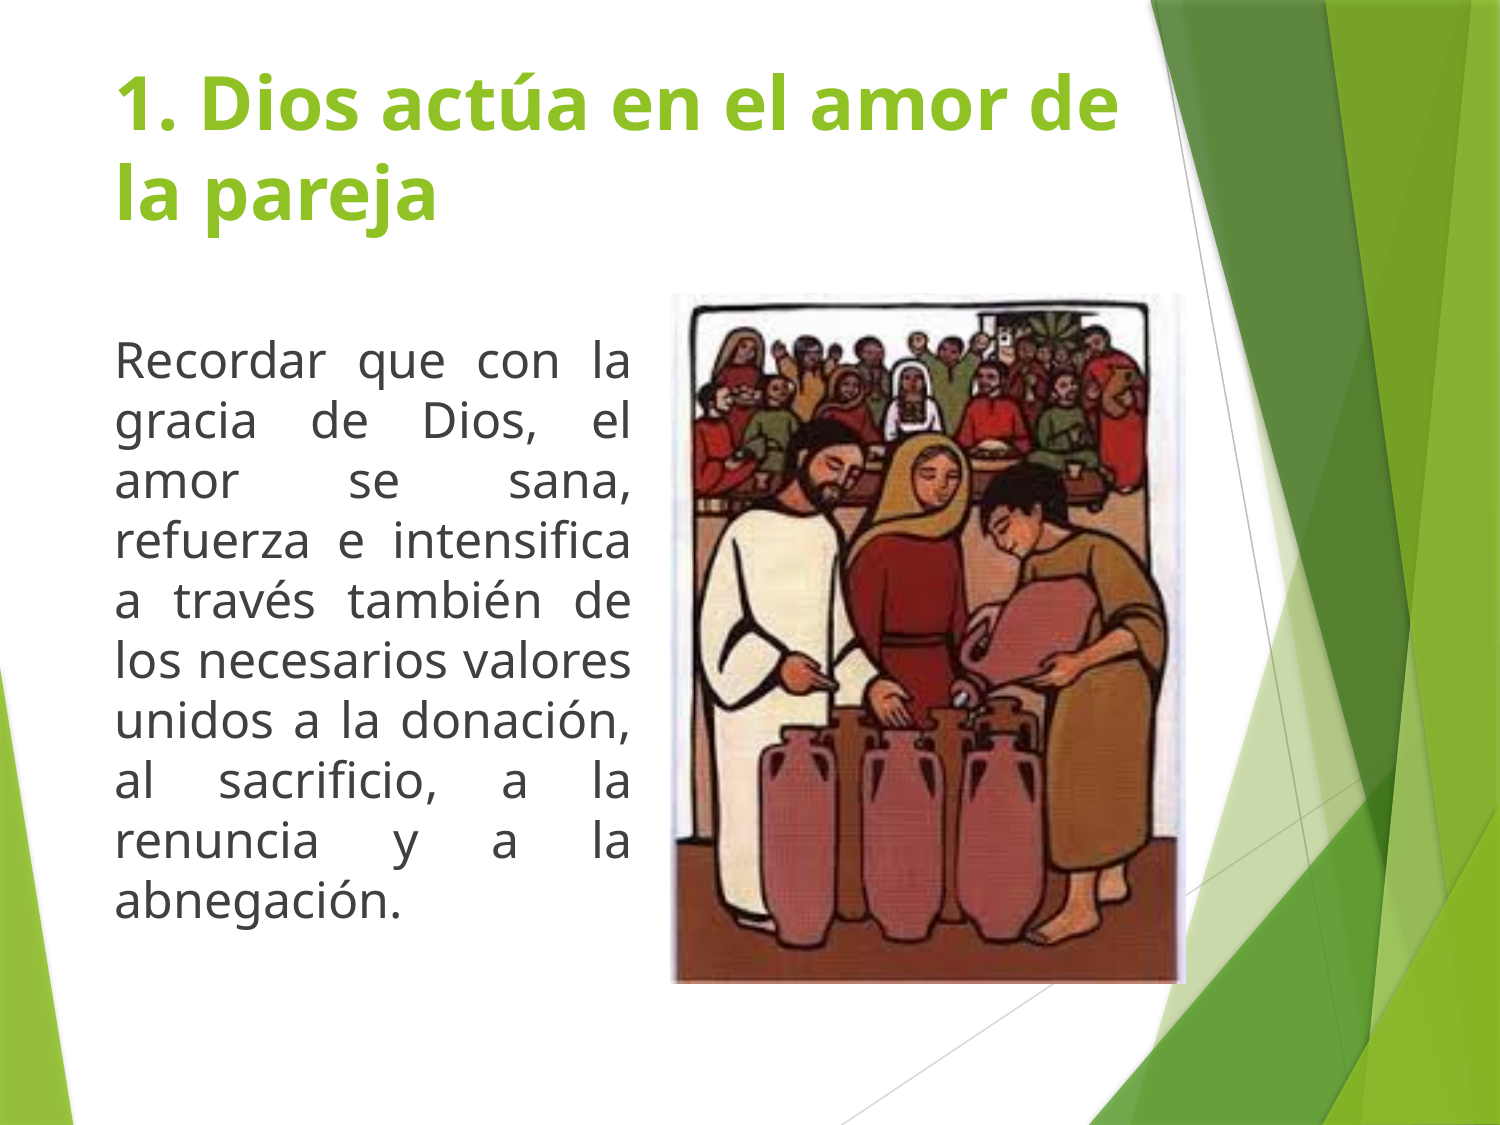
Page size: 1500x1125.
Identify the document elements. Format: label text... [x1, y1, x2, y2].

list Recordar que con la gracia de Dios, el amor se sana, refuerza e intensifica a través también de los necesarios valores unidos a la donación, al sacrificio, a la renuncia y a la abnegación. [99, 320, 648, 958]
picture [670, 293, 1187, 985]
title 1. Dios actúa en el amor de la pareja [99, 47, 1142, 265]
